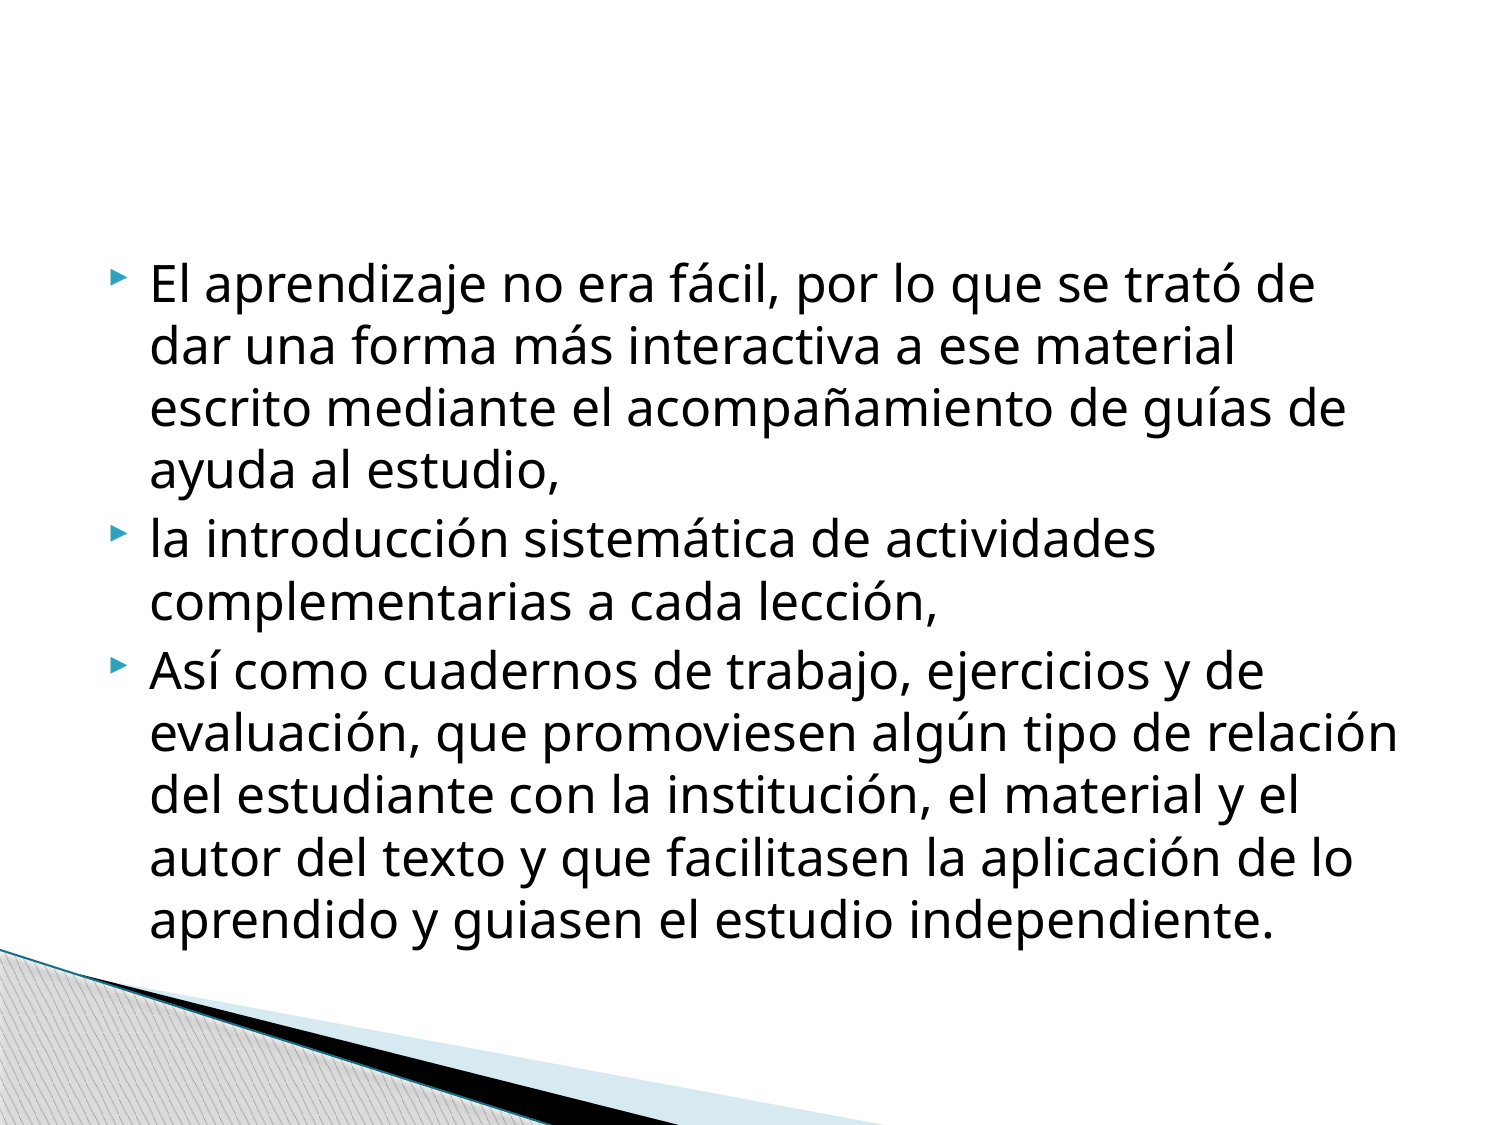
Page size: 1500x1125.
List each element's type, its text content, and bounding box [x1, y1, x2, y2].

list El aprendizaje no era fácil, por lo que se trató de dar una forma más interactiva a ese material escrito mediante el acompañamiento de guías de ayuda al estudio, la introducción sistemática de actividades complementarias a cada lección, Así como cuadernos de trabajo, ejercicios y de evaluación, que promoviesen algún tipo de relación del estudiante con la institución, el material y el autor del texto y que facilitasen la aplicación de lo aprendido y guiasen el estudio independiente. [75, 243, 1425, 986]
